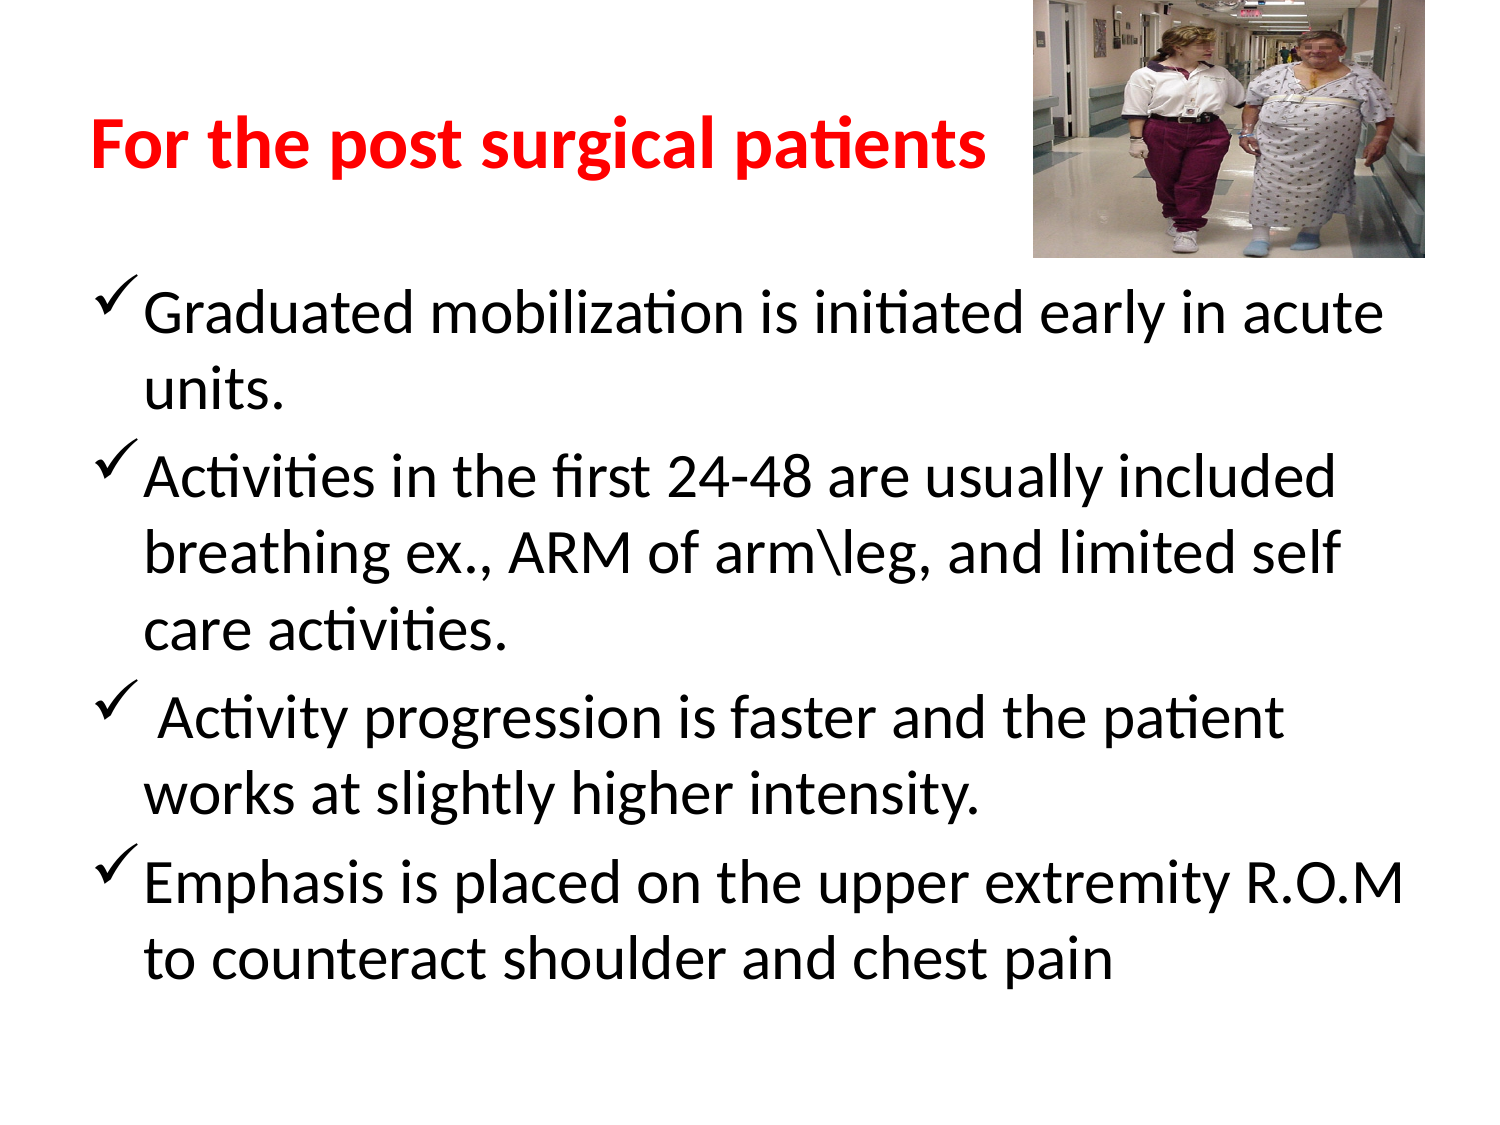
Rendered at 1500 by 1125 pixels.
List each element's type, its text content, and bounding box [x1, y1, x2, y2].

picture [1033, 0, 1425, 258]
title For the post surgical patients [75, 45, 1028, 233]
list Graduated mobilization is initiated early in acute units. Activities in the first 24-48 are usually included breathing ex., ARM of arm\leg, and limited self care activities. Activity progression is faster and the patient works at slightly higher intensity. Emphasis is placed on the upper extremity R.O.M to counteract shoulder and chest pain [75, 262, 1425, 1005]
